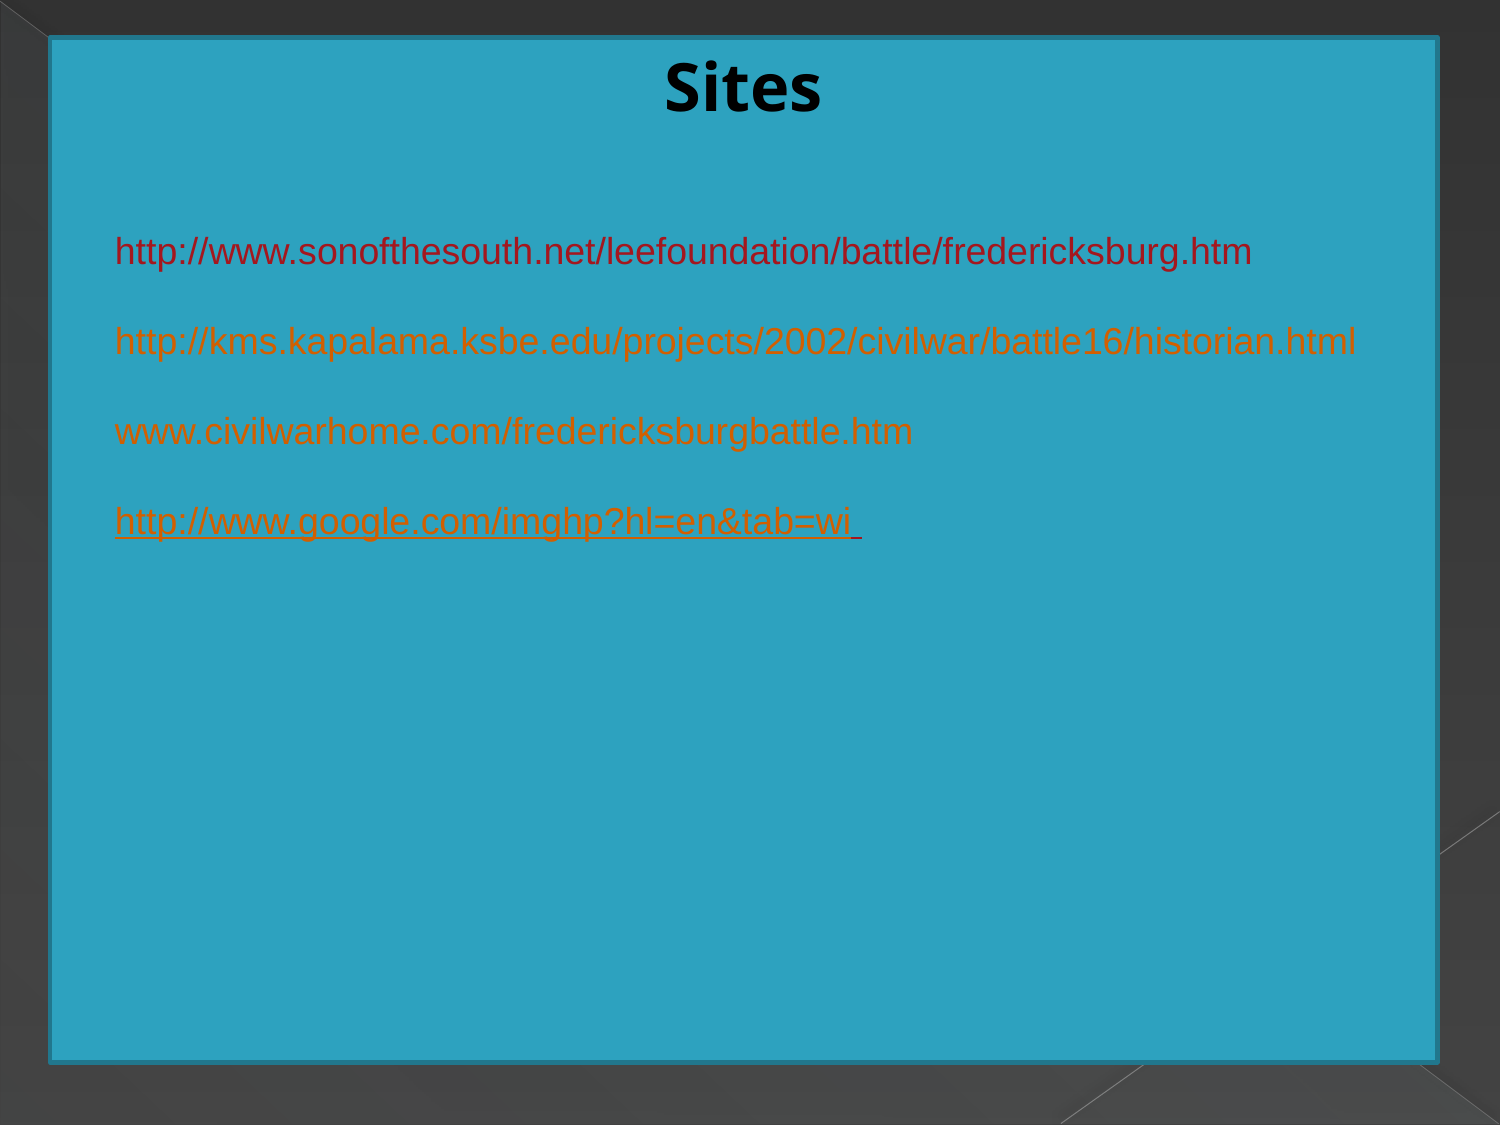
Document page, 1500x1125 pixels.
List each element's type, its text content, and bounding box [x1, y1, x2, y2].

text_box Sites [48, 35, 1440, 1065]
text_box http://www.sonofthesouth.net/leefoundation/battle/fredericksburg.htm http://kms.kapalama.ksbe.edu/projects/2002/civilwar/battle16/historian.html www.civilwarhome.com/fredericksburgbattle.htm http://www.google.com/imghp?hl=en&tab=wi [99, 219, 1387, 550]
